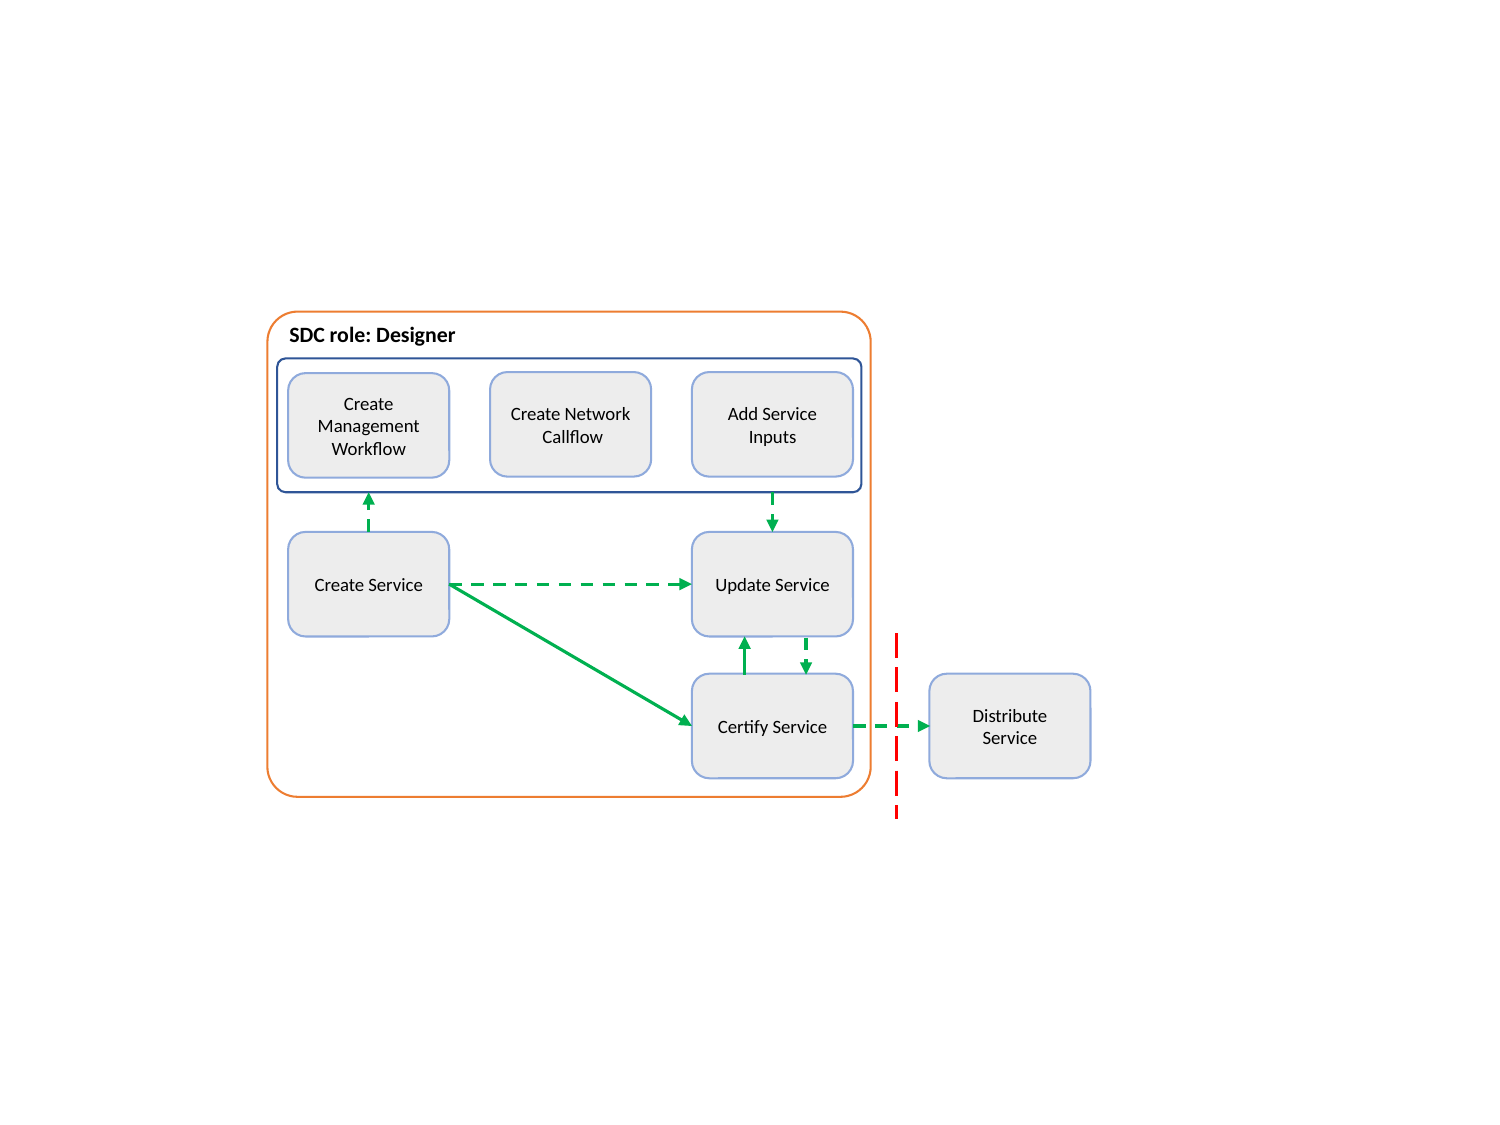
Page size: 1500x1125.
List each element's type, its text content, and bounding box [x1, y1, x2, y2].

text_box SDC role: Designer [274, 313, 471, 355]
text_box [449, 584, 692, 726]
text_box Certify Service [690, 672, 855, 780]
text_box Create Management Workflow [287, 372, 451, 479]
text_box [266, 310, 872, 798]
text_box Create Network Callflow [489, 371, 653, 478]
text_box [276, 357, 863, 494]
text_box Distribute Service [928, 672, 1092, 780]
